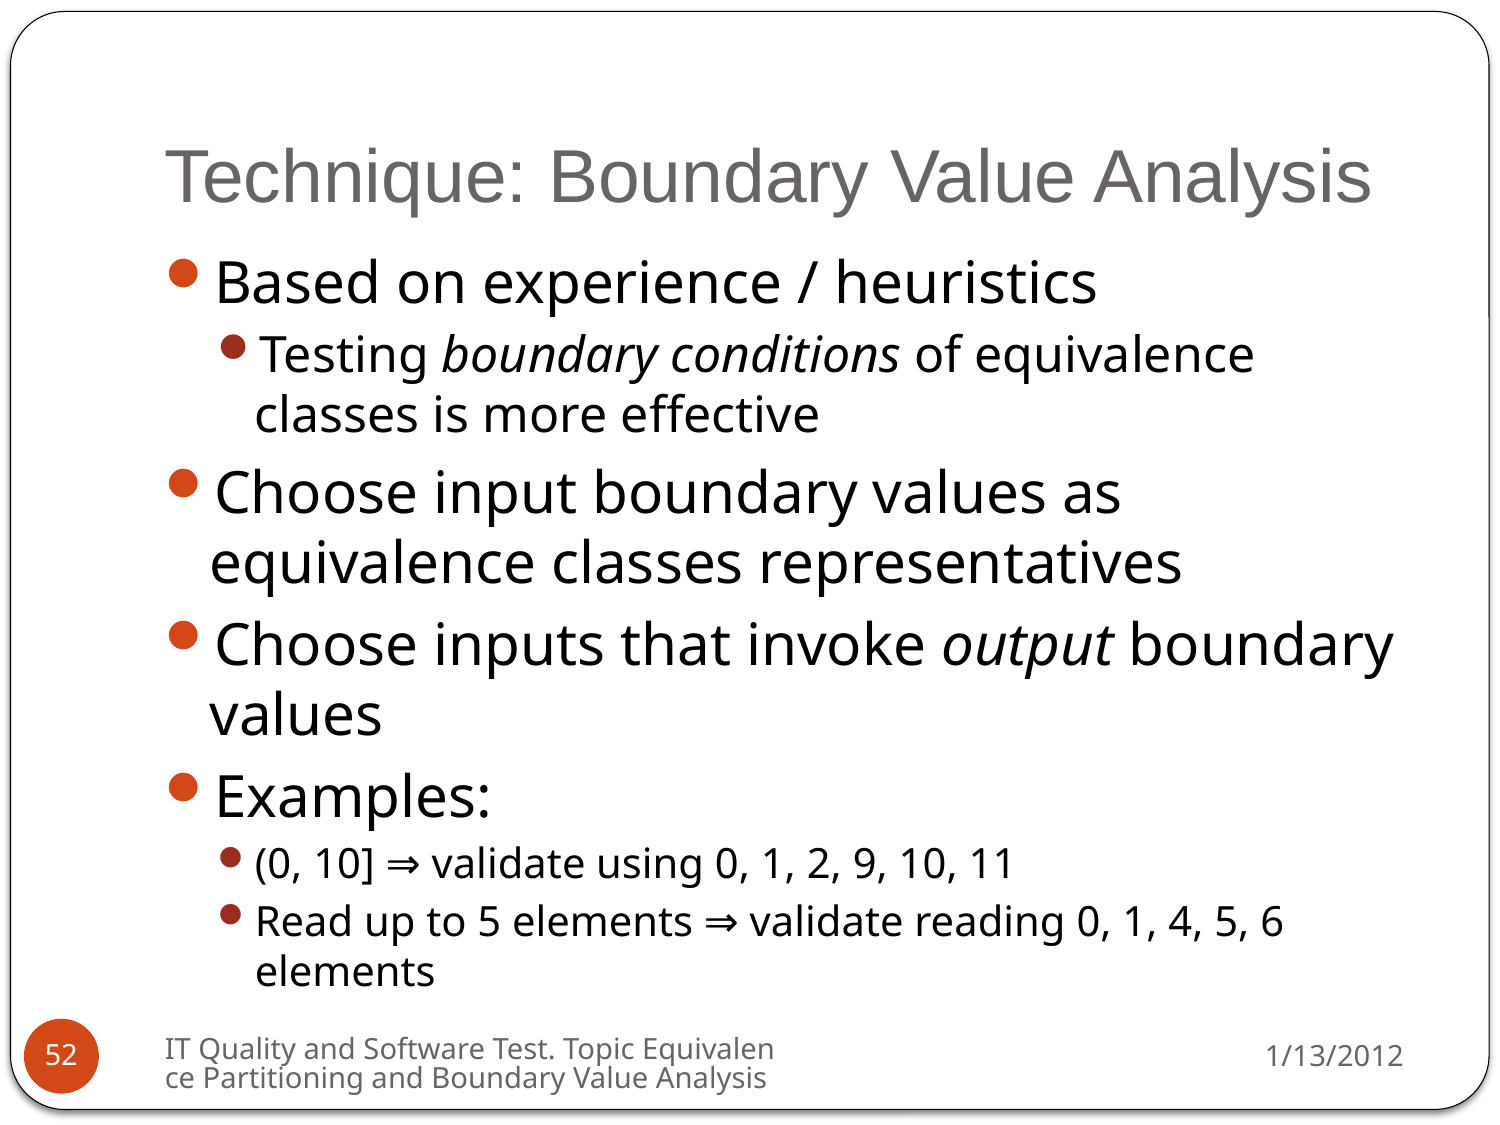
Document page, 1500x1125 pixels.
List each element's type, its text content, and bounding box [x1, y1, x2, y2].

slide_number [1012, 1015, 1419, 1094]
footer IT Quality and Software Test. Topic Equivalence Partitioning and Boundary Value Analysis [150, 1012, 800, 1088]
title Technique: Boundary Value Analysis [150, 45, 1425, 233]
slide_number 52 [23, 1018, 99, 1094]
list Based on experience / heuristics Testing boundary conditions of equivalence classes is more effective Choose input boundary values as equivalence classes representatives Choose inputs that invoke output boundary values Examples: (0, 10] ⇒ validate using 0, 1, 2, 9, 10, 11 Read up to 5 elements ⇒ validate reading 0, 1, 4, 5, 6 elements [150, 237, 1425, 988]
